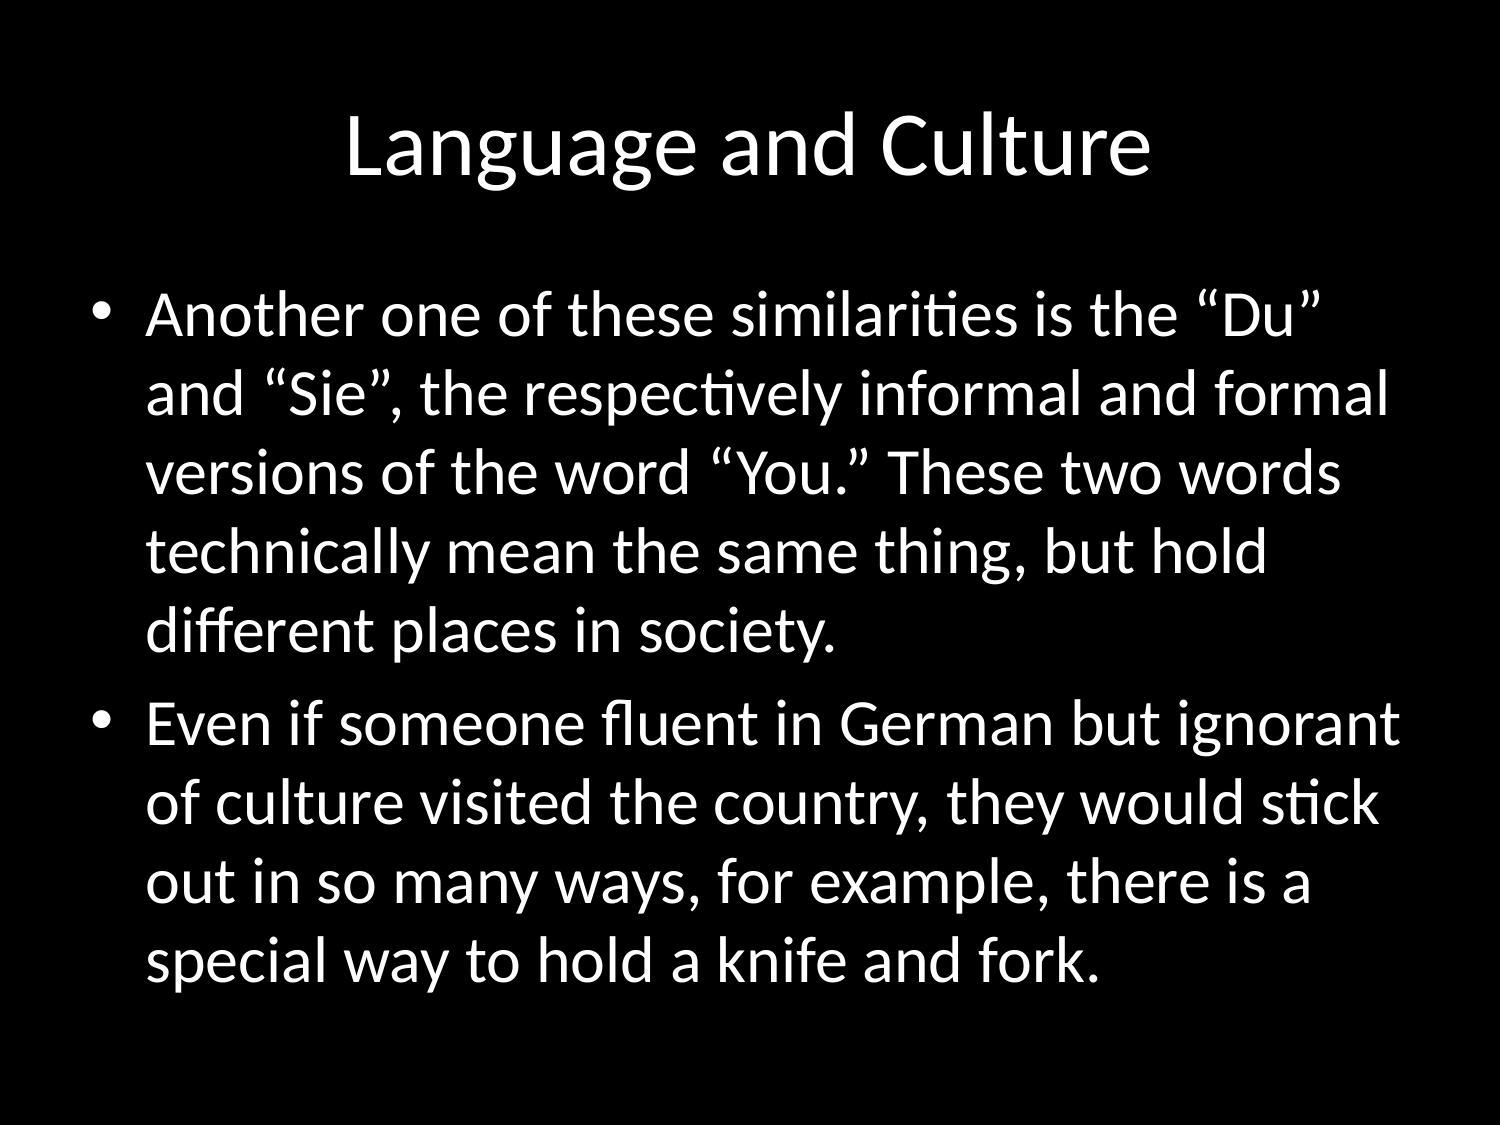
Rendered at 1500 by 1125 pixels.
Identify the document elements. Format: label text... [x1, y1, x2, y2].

list Another one of these similarities is the “Du” and “Sie”, the respectively informal and formal versions of the word “You.” These two words technically mean the same thing, but hold different places in society. Even if someone fluent in German but ignorant of culture visited the country, they would stick out in so many ways, for example, there is a special way to hold a knife and fork. [75, 262, 1425, 1005]
title Language and Culture [75, 45, 1425, 233]
